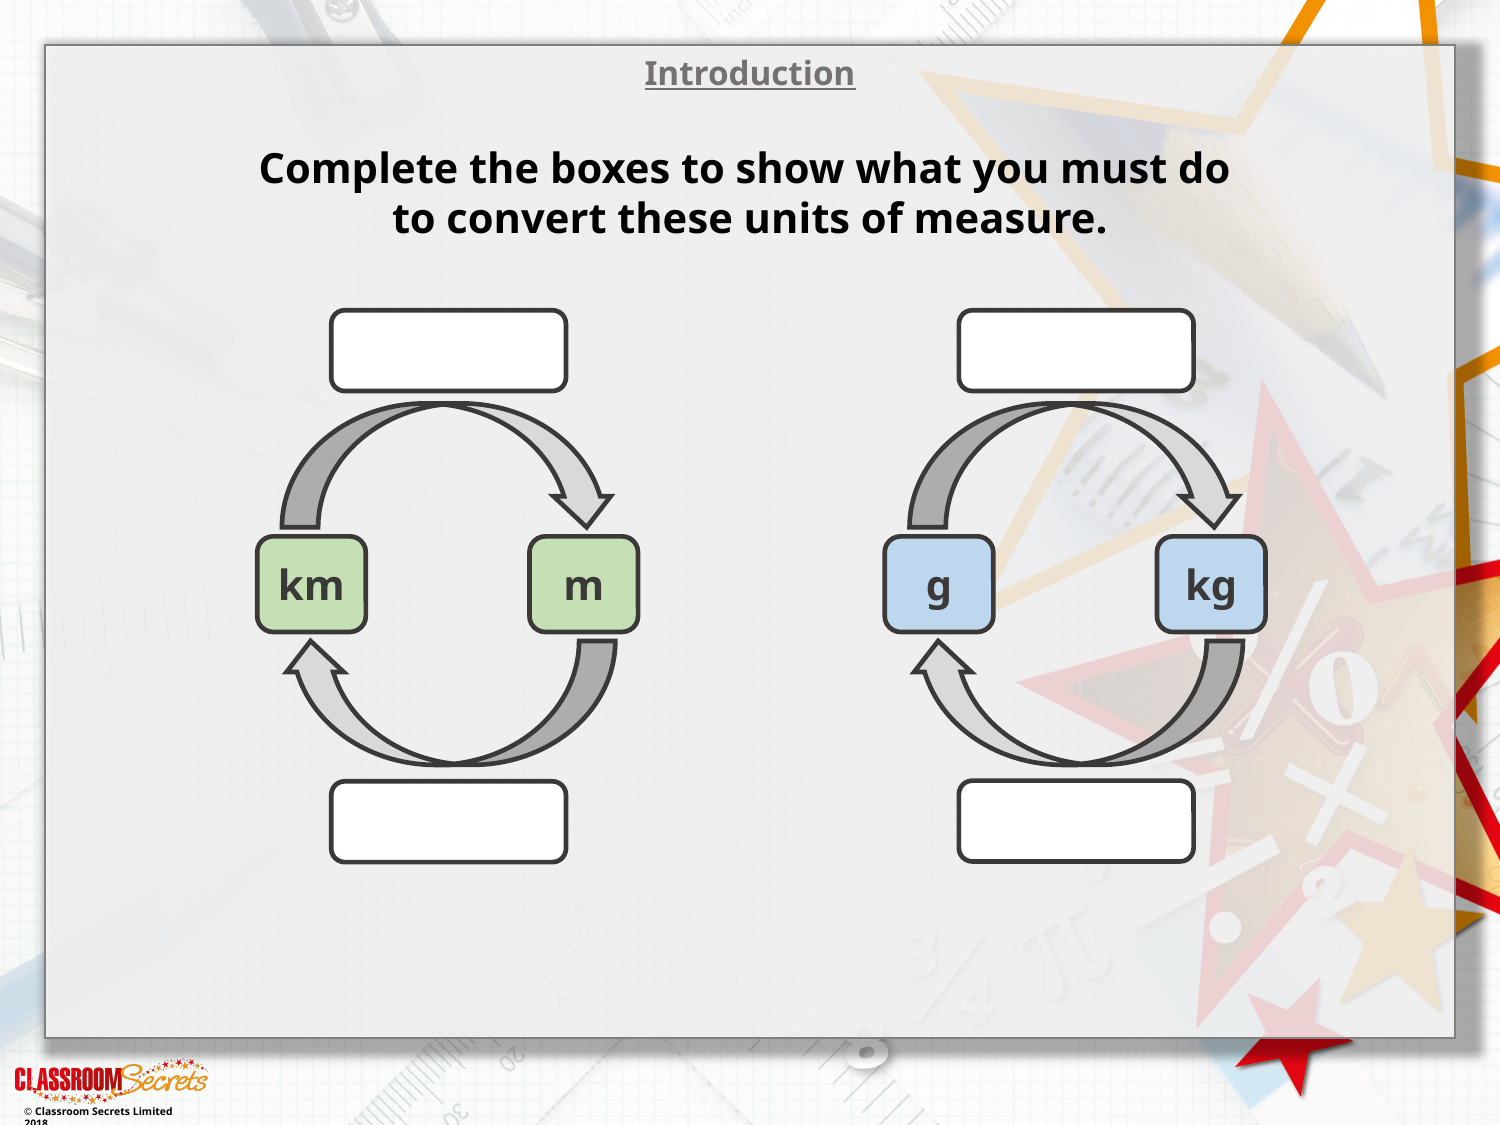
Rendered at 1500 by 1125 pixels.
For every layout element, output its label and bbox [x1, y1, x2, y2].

picture [0, 0, 1500, 1125]
text_box [257, 403, 639, 633]
text_box [884, 403, 1266, 766]
text_box [9, 1058, 213, 1125]
